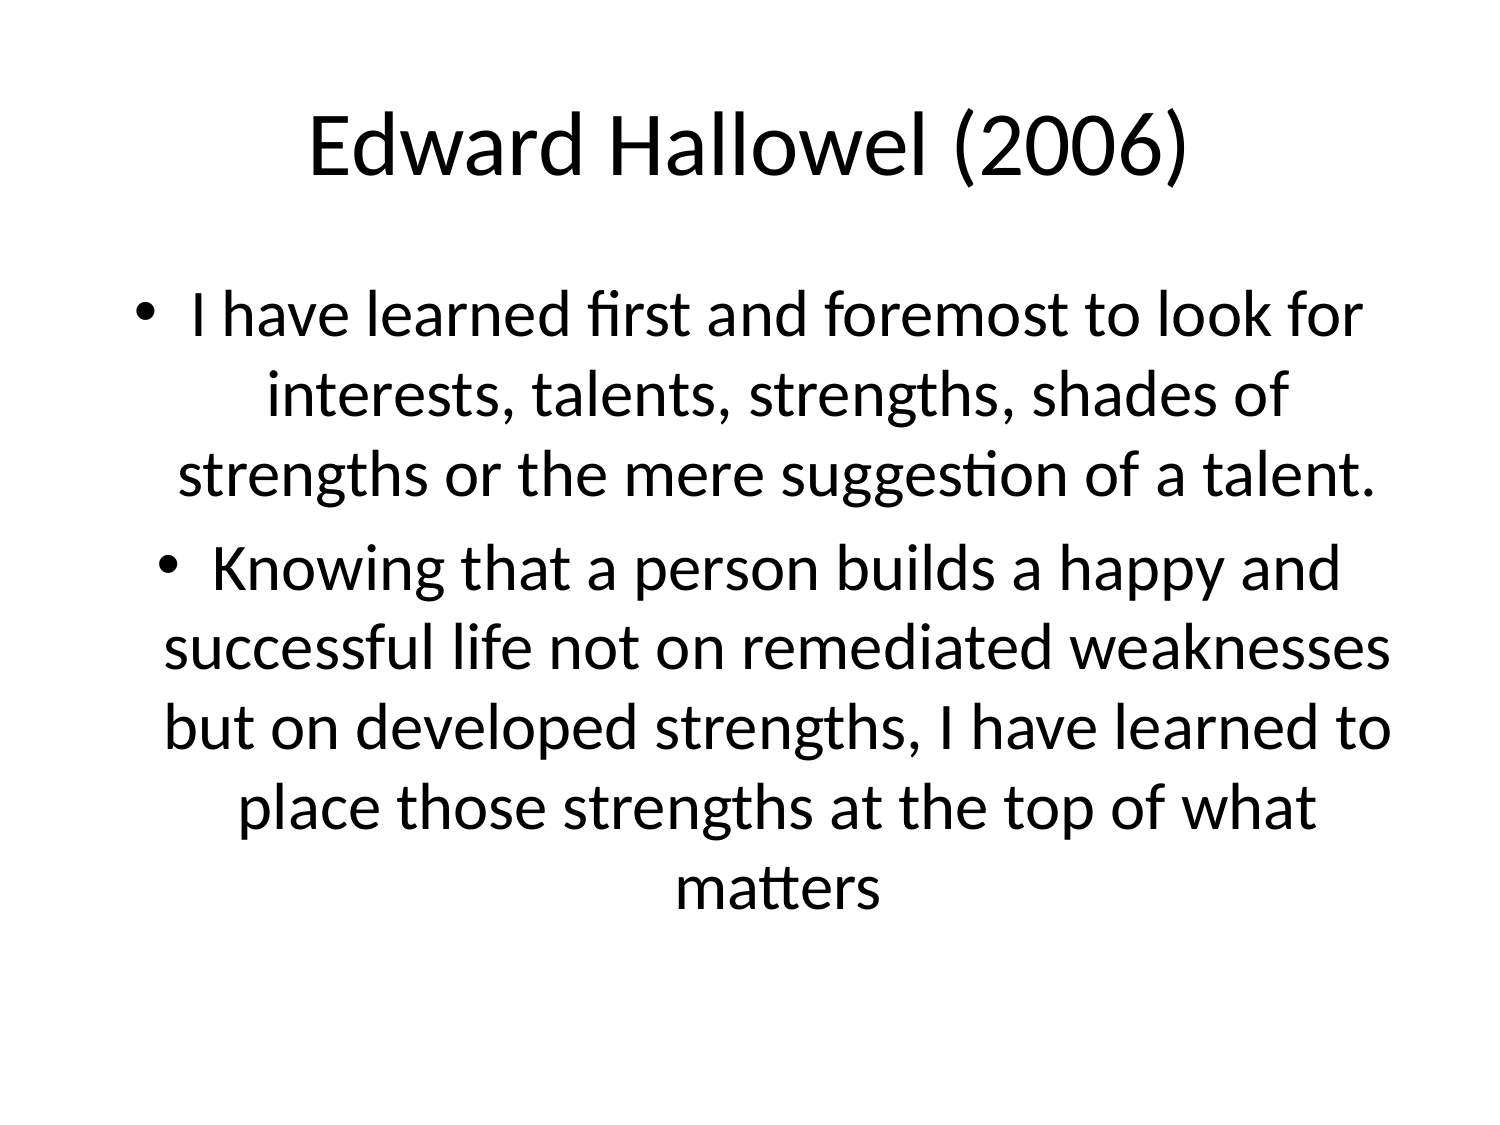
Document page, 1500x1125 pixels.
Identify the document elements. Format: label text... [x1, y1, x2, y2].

list I have learned first and foremost to look for interests, talents, strengths, shades of strengths or the mere suggestion of a talent. Knowing that a person builds a happy and successful life not on remediated weaknesses but on developed strengths, I have learned to place those strengths at the top of what matters [75, 262, 1425, 1005]
title Edward Hallowel (2006) [75, 45, 1425, 233]
